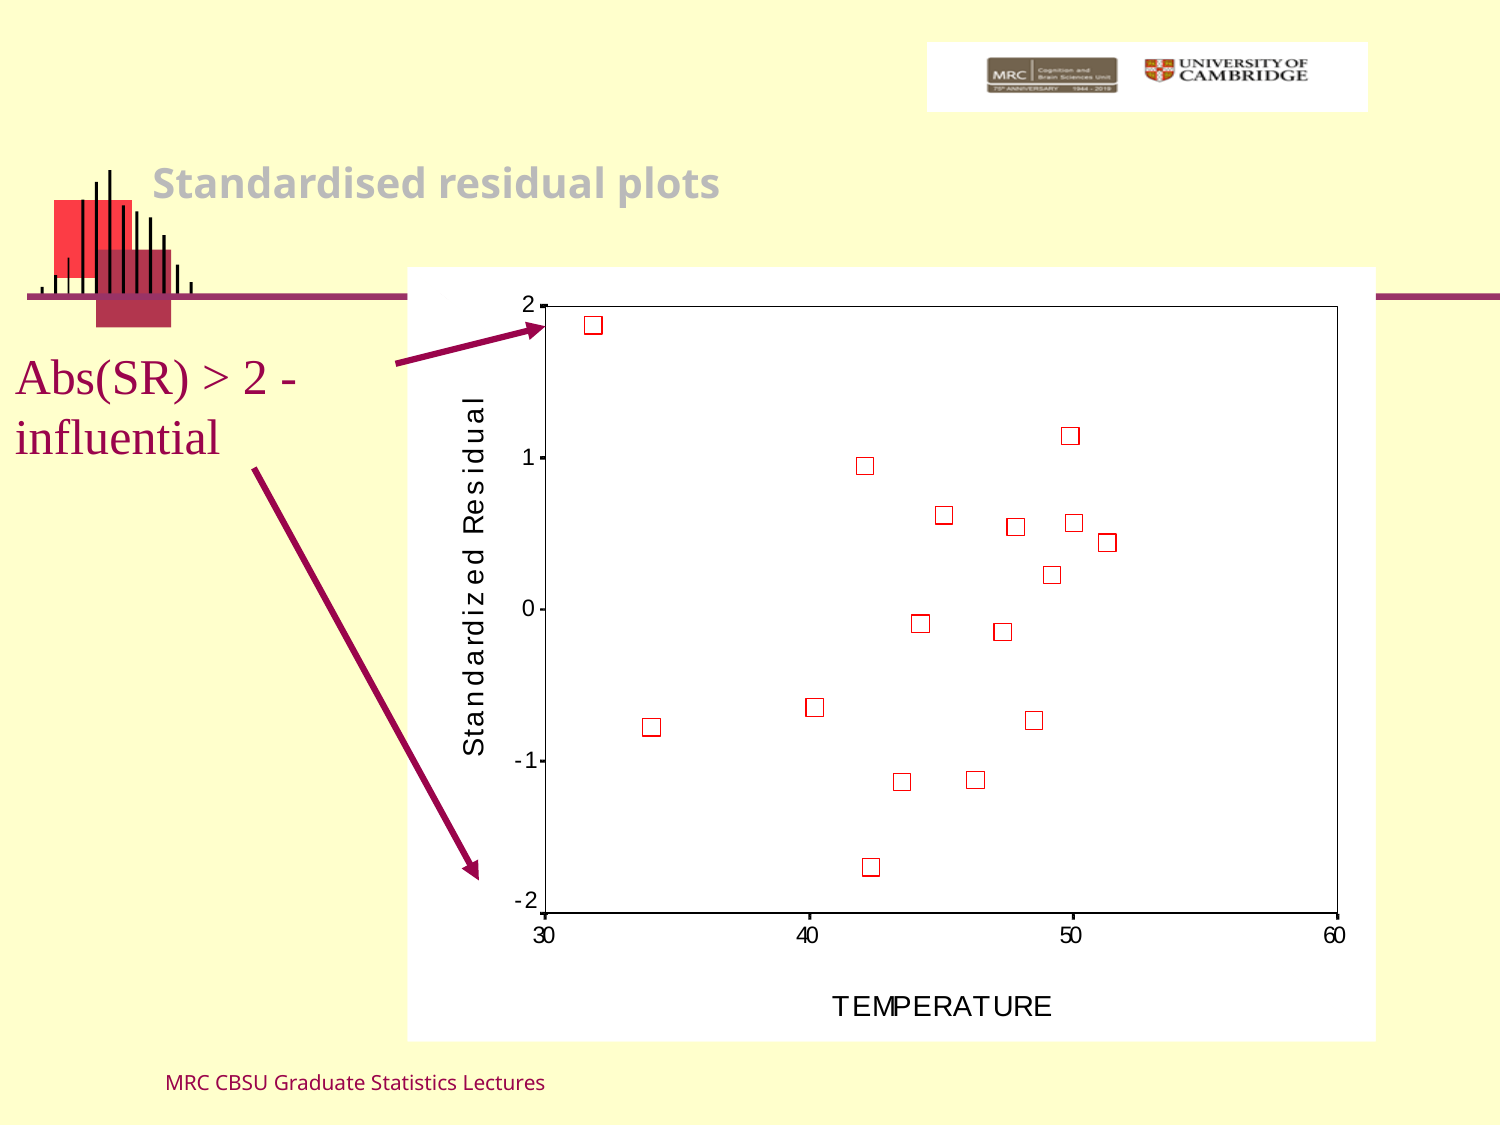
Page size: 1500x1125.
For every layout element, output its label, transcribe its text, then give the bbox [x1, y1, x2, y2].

title Standardised residual plots [137, 137, 988, 233]
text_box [407, 266, 1376, 1043]
picture [927, 42, 1368, 112]
text_box Abs(SR) > 2 - influential [0, 337, 325, 473]
footer MRC CBSU Graduate Statistics Lectures [149, 1062, 988, 1101]
